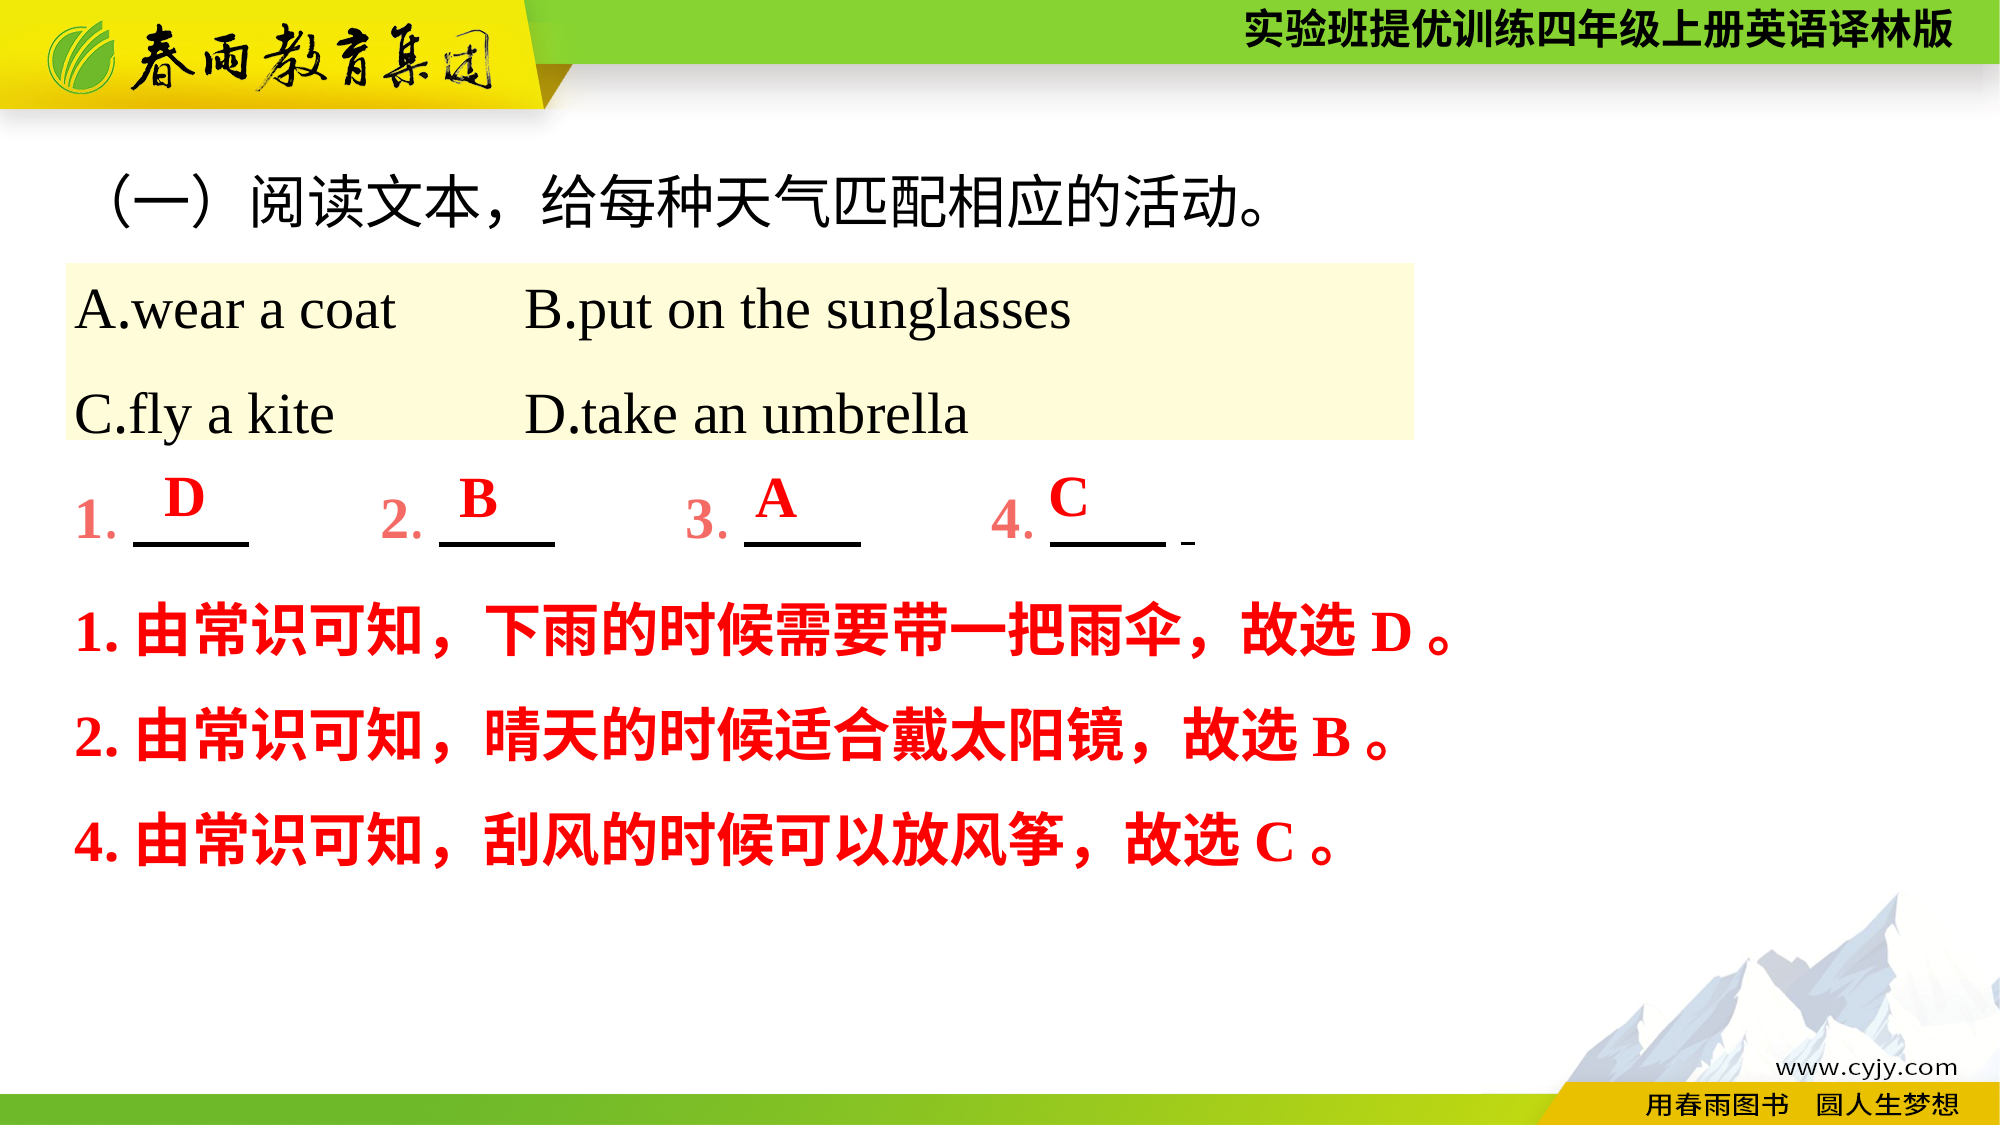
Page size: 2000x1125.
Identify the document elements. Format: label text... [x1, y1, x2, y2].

list （一）阅读文本，给每种天气匹配相应的活动。 A.wear a coat B.put on the sunglasses C.fly a kite D.take an umbrella 1. 2. 3. 4. . [59, 122, 1944, 550]
picture [0, 0, 2000, 1125]
text_box 1.由常识可知，下雨的时候需要带一把雨伞，故选D。 2.由常识可知，晴天的时候适合戴太阳镜，故选B。 4.由常识可知，刮风的时候可以放风筝，故选C。 [59, 550, 1944, 881]
text_box D [149, 451, 222, 536]
text_box B [445, 451, 514, 537]
text_box C [1033, 450, 1106, 535]
text_box A [740, 451, 813, 537]
